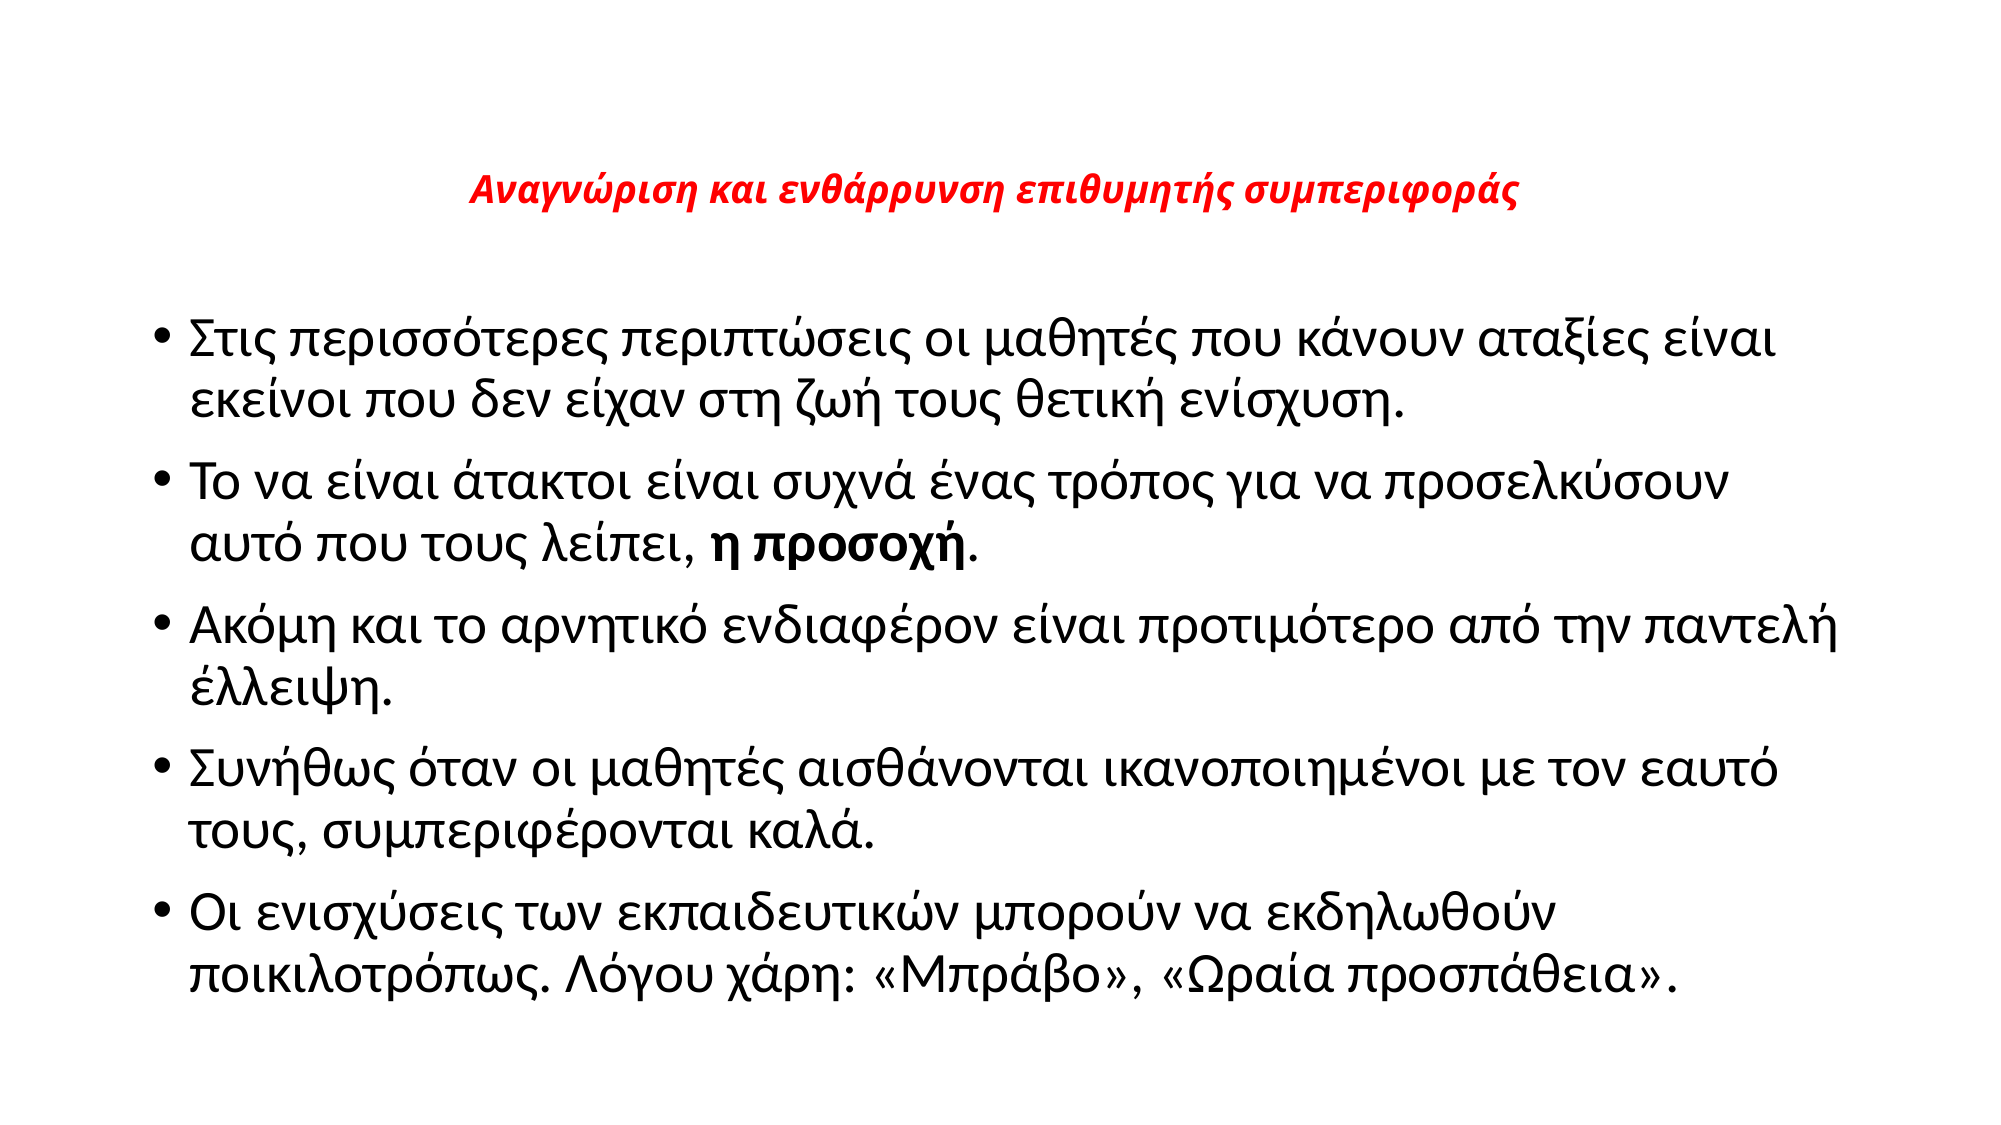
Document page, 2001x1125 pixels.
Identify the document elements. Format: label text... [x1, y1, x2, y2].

list Στις περισσότερες περιπτώσεις οι μαθητές που κάνουν αταξίες είναι εκείνοι που δεν είχαν στη ζωή τους θετική ενίσχυση. Το να είναι άτακτοι είναι συχνά ένας τρόπος για να προσελκύσουν αυτό που τους λείπει, η προσοχή. Ακόμη και το αρνητικό ενδιαφέρον είναι προτιμότερο από την παντελή έλλειψη. Συνήθως όταν οι μαθητές αισθάνονται ικανοποιημένοι με τον εαυτό τους, συμπεριφέρονται καλά. Οι ενισχύσεις των εκπαιδευτικών μπορούν να εκδηλωθούν ποικιλοτρόπως. Λόγου χάρη: «Μπράβο», «Ωραία προσπάθεια». [137, 299, 1863, 1014]
title Αναγνώριση και ενθάρρυνση επιθυμητής συμπεριφοράς [137, 59, 1863, 278]
